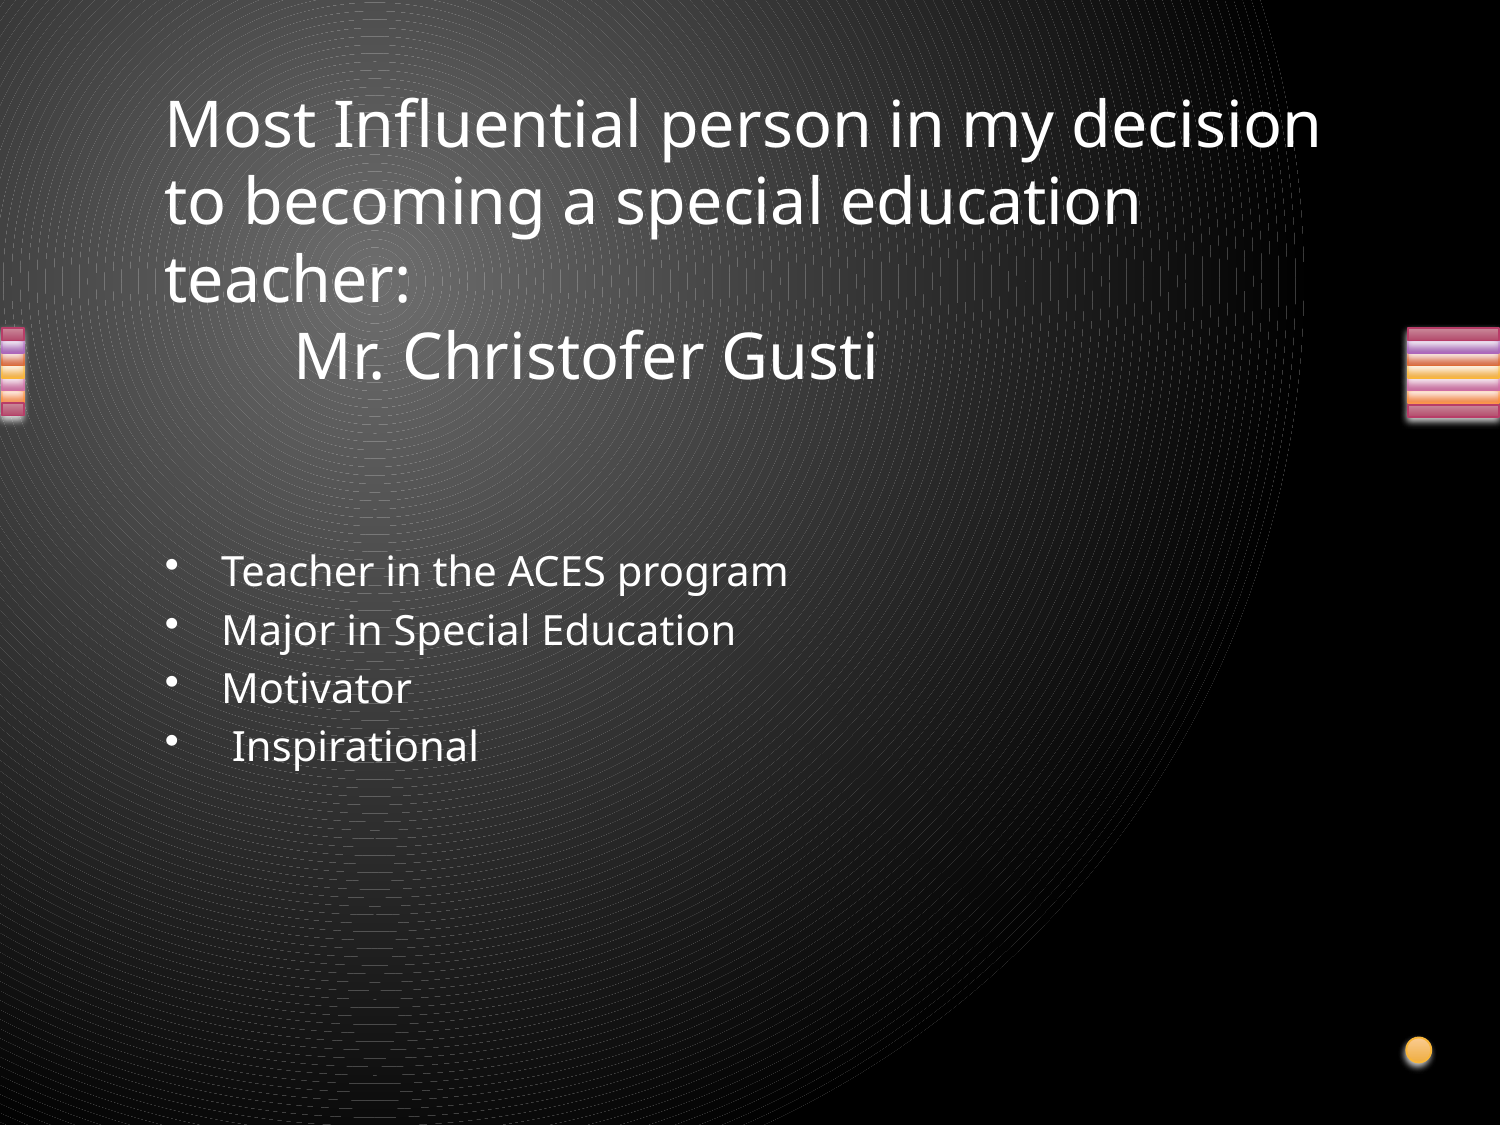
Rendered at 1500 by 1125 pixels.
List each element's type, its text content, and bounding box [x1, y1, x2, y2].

list Teacher in the ACES program Major in Special Education Motivator Inspirational [150, 537, 1375, 1005]
title Most Influential person in my decision to becoming a special education teacher: Mr. Christofer Gusti [150, 75, 1413, 400]
